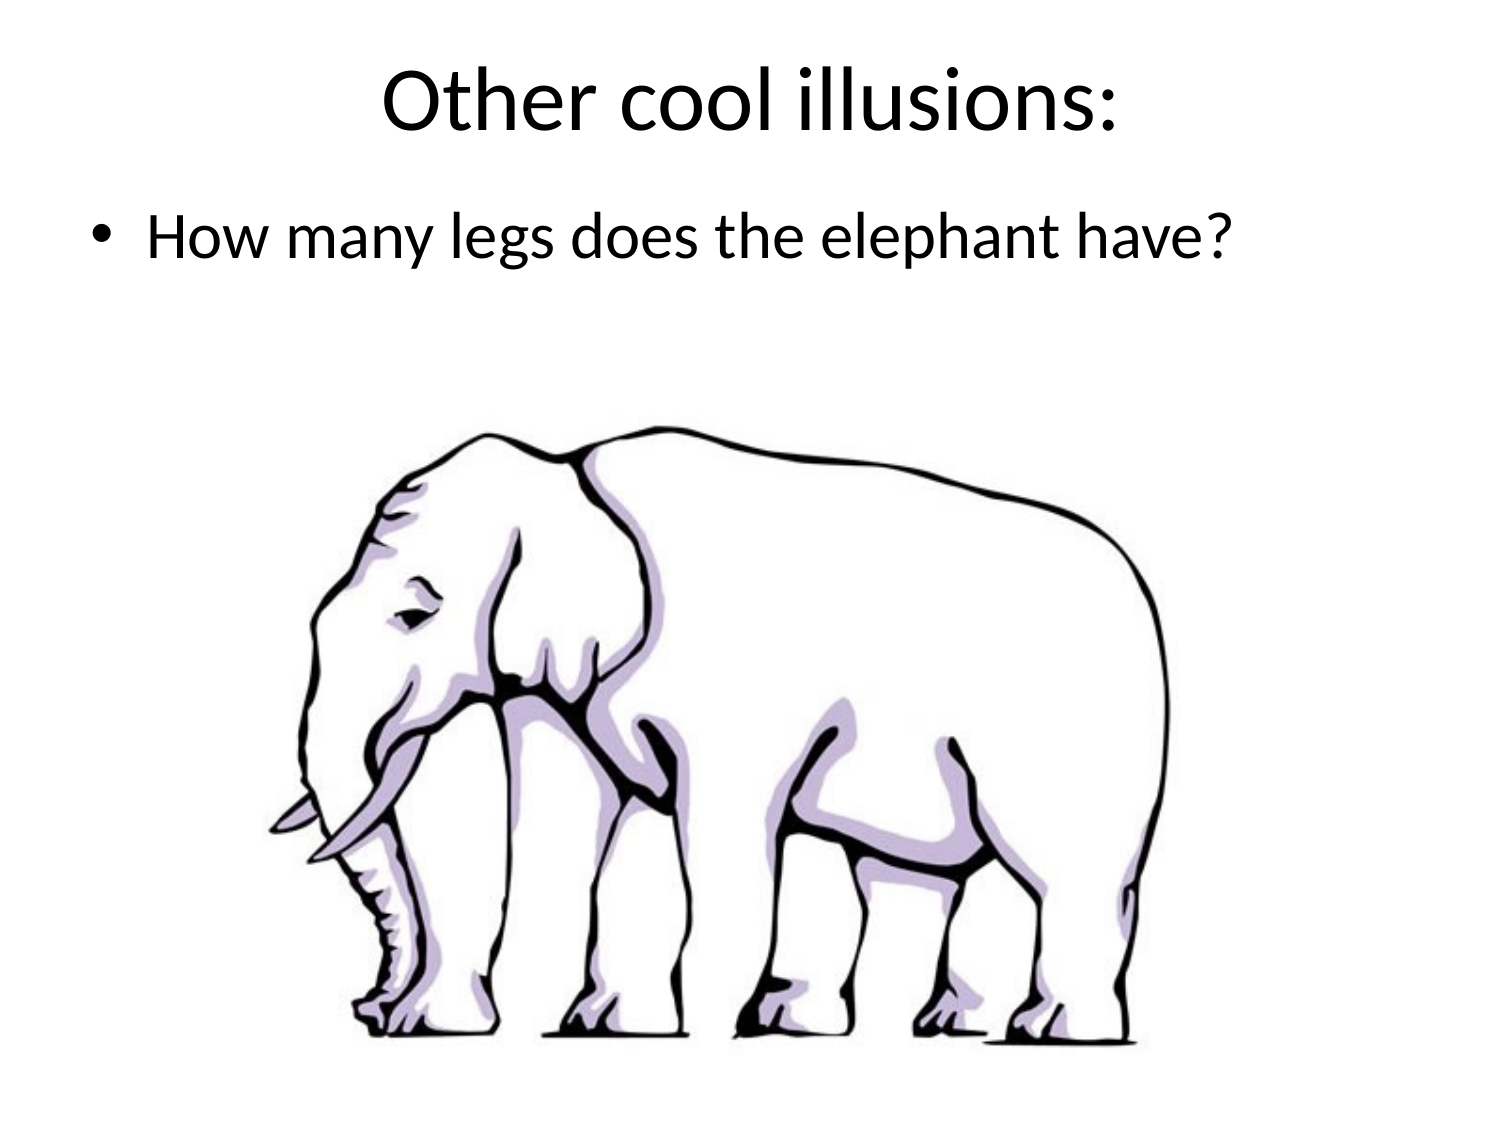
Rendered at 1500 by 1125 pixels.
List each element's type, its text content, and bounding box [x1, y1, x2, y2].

title Other cool illusions: [76, 0, 1427, 188]
picture [218, 385, 1253, 1057]
list How many legs does the elephant have? [75, 184, 1425, 986]
